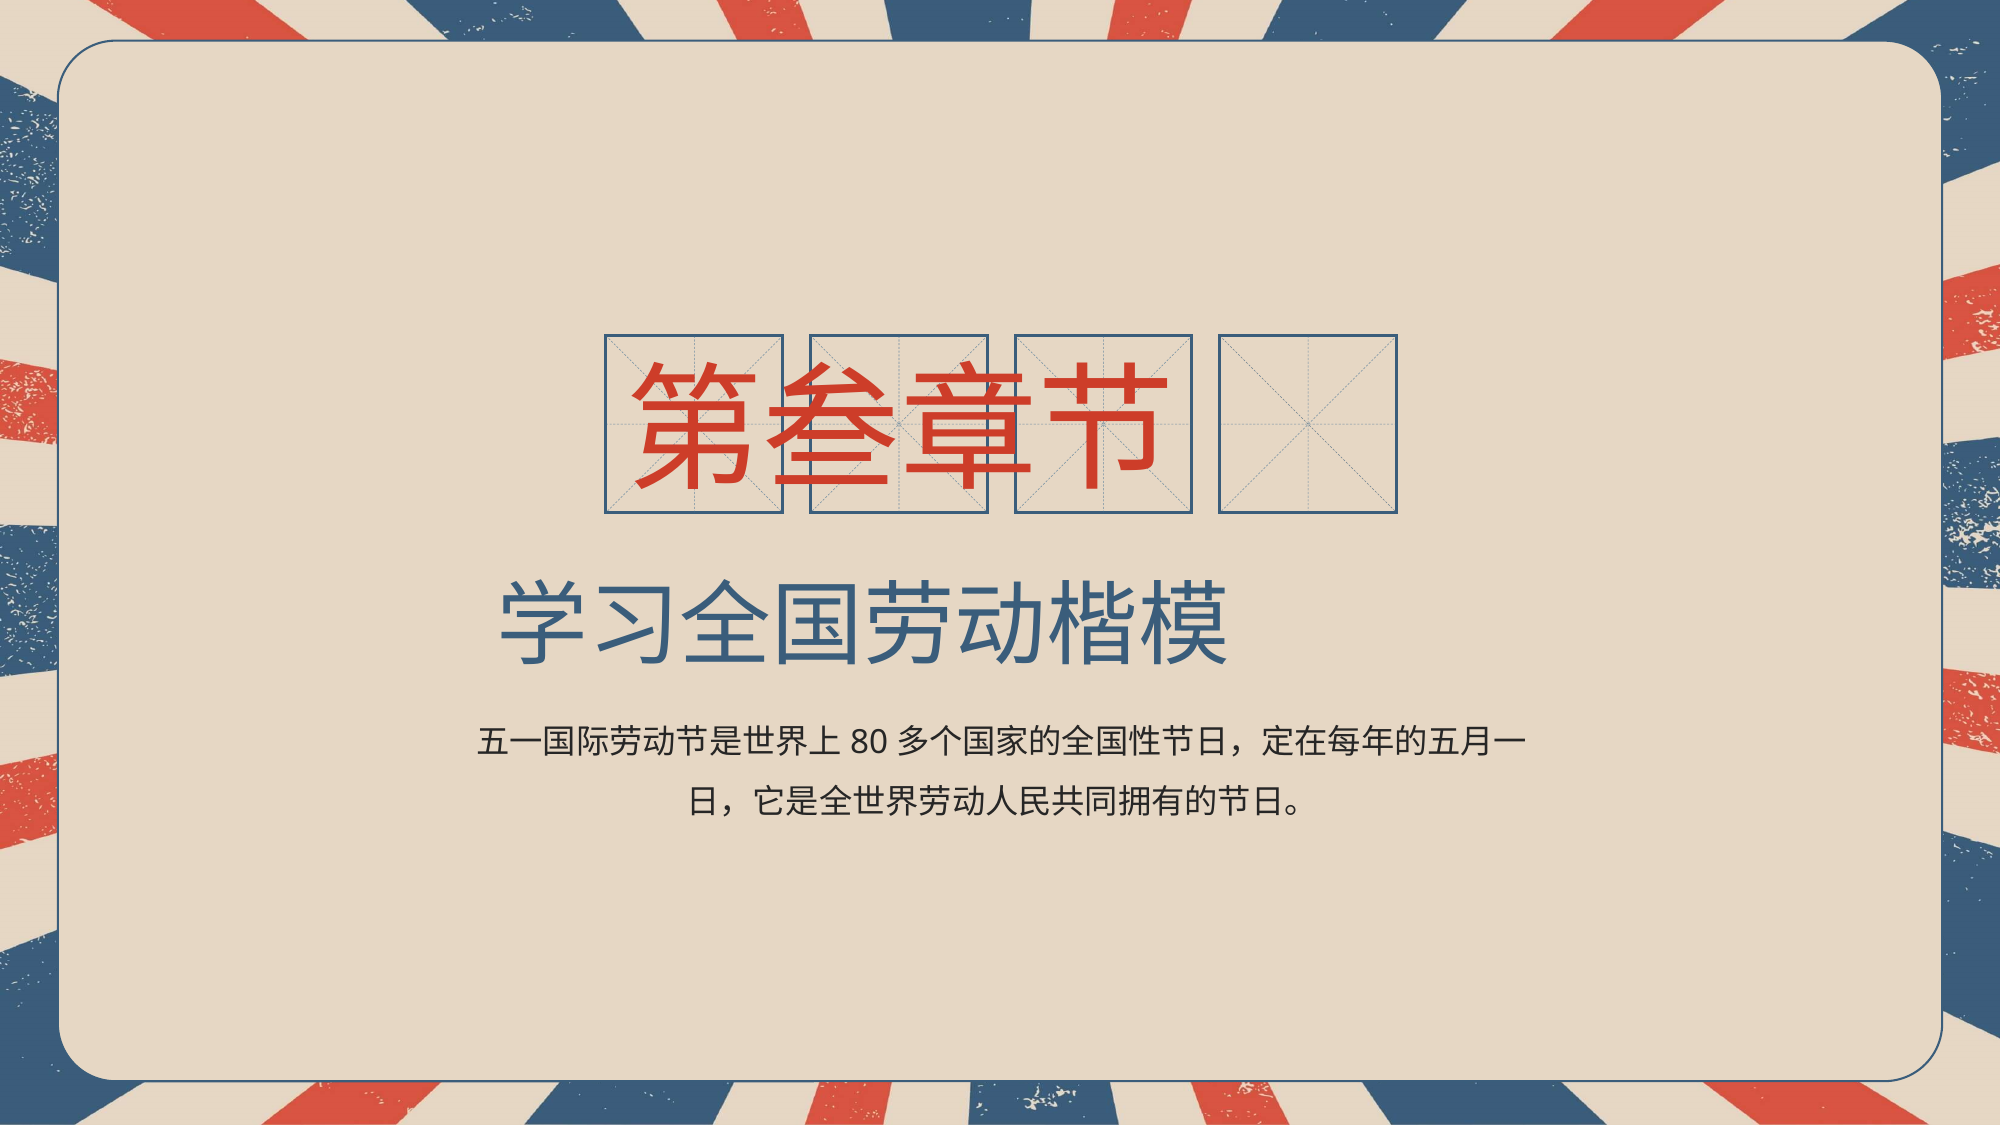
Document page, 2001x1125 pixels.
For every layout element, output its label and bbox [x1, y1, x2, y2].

text_box [0, 0, 2000, 1125]
text_box [605, 335, 1397, 513]
